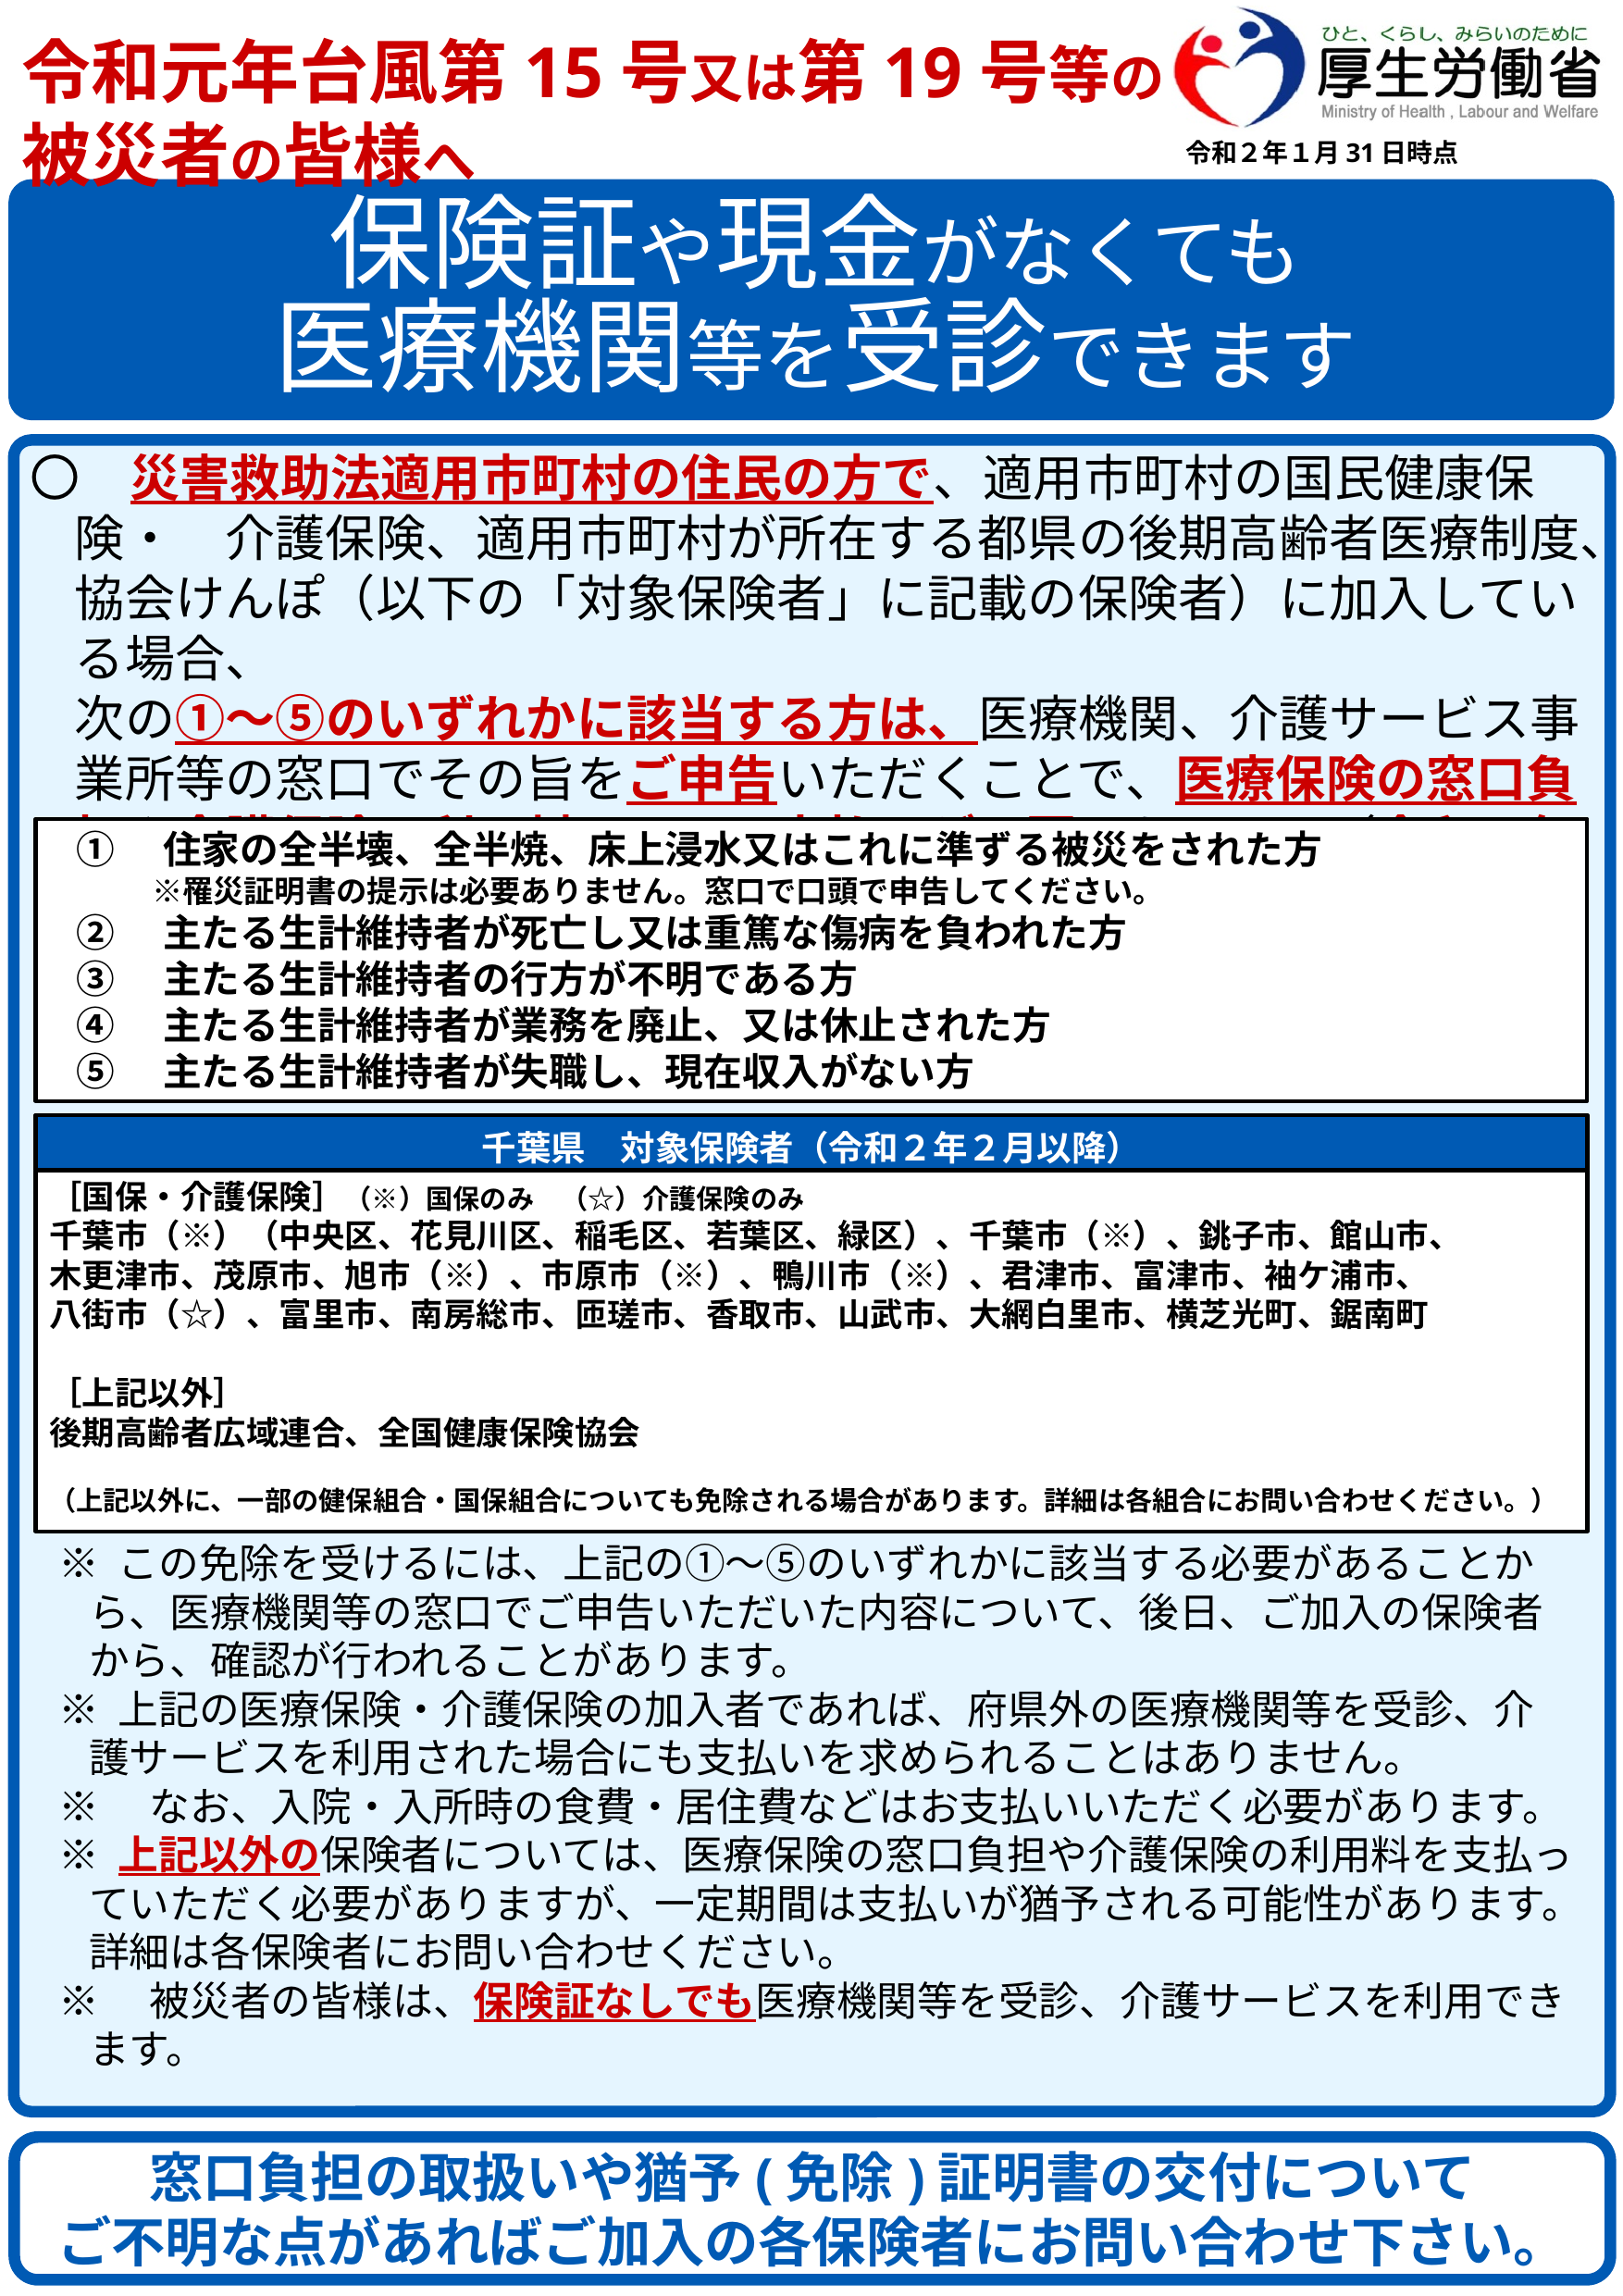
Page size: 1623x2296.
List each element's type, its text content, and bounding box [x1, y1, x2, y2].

text_box 令和元年台風第15号又は第19号等の 被災者の皆様へ [20, 19, 1167, 177]
text_box 〇 災害救助法適用市町村の住民の方で、適用市町村の国民健康保険・ 介護保険、適用市町村が所在する都県の後期高齢者医療制度、 協会けんぽ（以下の「対象保険者」に記載の保険者）に加入している場合、 次の➀～➄のいずれかに該当する方は、医療機関、介護サービス事業所等の窓口でその旨をご申告いただくことで、医療保険の窓口負担や介護保険の利用料について支払いが不要となります（令和２年３月末まで）。 [16, 440, 1615, 935]
text_box 千葉県 対象保険者（令和２年２月以降） [33, 1113, 1590, 1172]
text_box 保険証や現金がなくても 医療機関等を受診できます [231, 182, 1399, 414]
text_box 窓口負担の取扱いや猶予(免除)証明書の交付について ご不明な点があればご加入の各保険者にお問い合わせ下さい。 [12, 2135, 1613, 2282]
text_box ① 住家の全半壊、全半焼、床上浸水又はこれに準ずる被災をされた方 ※罹災証明書の提示は必要ありません。窓口で口頭で申告してください。 ② 主たる生計維持者が死亡し又は重篤な傷病を負われた方 ③ 主たる生計維持者の行方が不明である方 ④ 主たる生計維持者が業務を廃止、又は休止された方 ⑤ 主たる生計維持者が失職し、現在収入がない方 [35, 818, 1588, 1101]
text_box [11, 445, 1613, 2114]
text_box ［国保・介護保険］（※）国保のみ （☆）介護保険のみ 千葉市（※）（中央区、花見川区、稲毛区、若葉区、緑区）、千葉市（※）、銚子市、館山市、 木更津市、茂原市、旭市（※）、市原市（※）、鴨川市（※）、君津市、富津市、袖ケ浦市、 八街市（☆）、富里市、南房総市、匝瑳市、香取市、山武市、大網白里市、横芝光町、鋸南町 ［上記以外］ 後期高齢者広域連合、全国健康保険協会 （上記以外に、一部の健保組合・国保組合についても免除される場合があります。詳細は各組合にお問い合わせください。） [33, 1172, 1590, 1533]
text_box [1171, 6, 1611, 176]
text_box ※ この免除を受けるには、上記の①～⑤のいずれかに該当する必要があることから、医療機関等の窓口でご申告いただいた内容について、後日、ご加入の保険者から、確認が行われることがあります。 ※ 上記の医療保険・介護保険の加入者であれば、府県外の医療機関等を受診、介護サービスを利用された場合にも支払いを求められることはありません。 ※ なお、入院・入所時の食費・居住費などはお支払いいただく必要があります。 ※ 上記以外の保険者については、医療保険の窓口負担や介護保険の利用料を支払っていただく必要がありますが、一定期間は支払いが猶予される可能性があります。詳細は各保険者にお問い合わせください。 ※ 被災者の皆様は、保険証なしでも医療機関等を受診、介護サービスを利用できます。 [44, 1531, 1588, 2079]
text_box [12, 182, 1611, 416]
